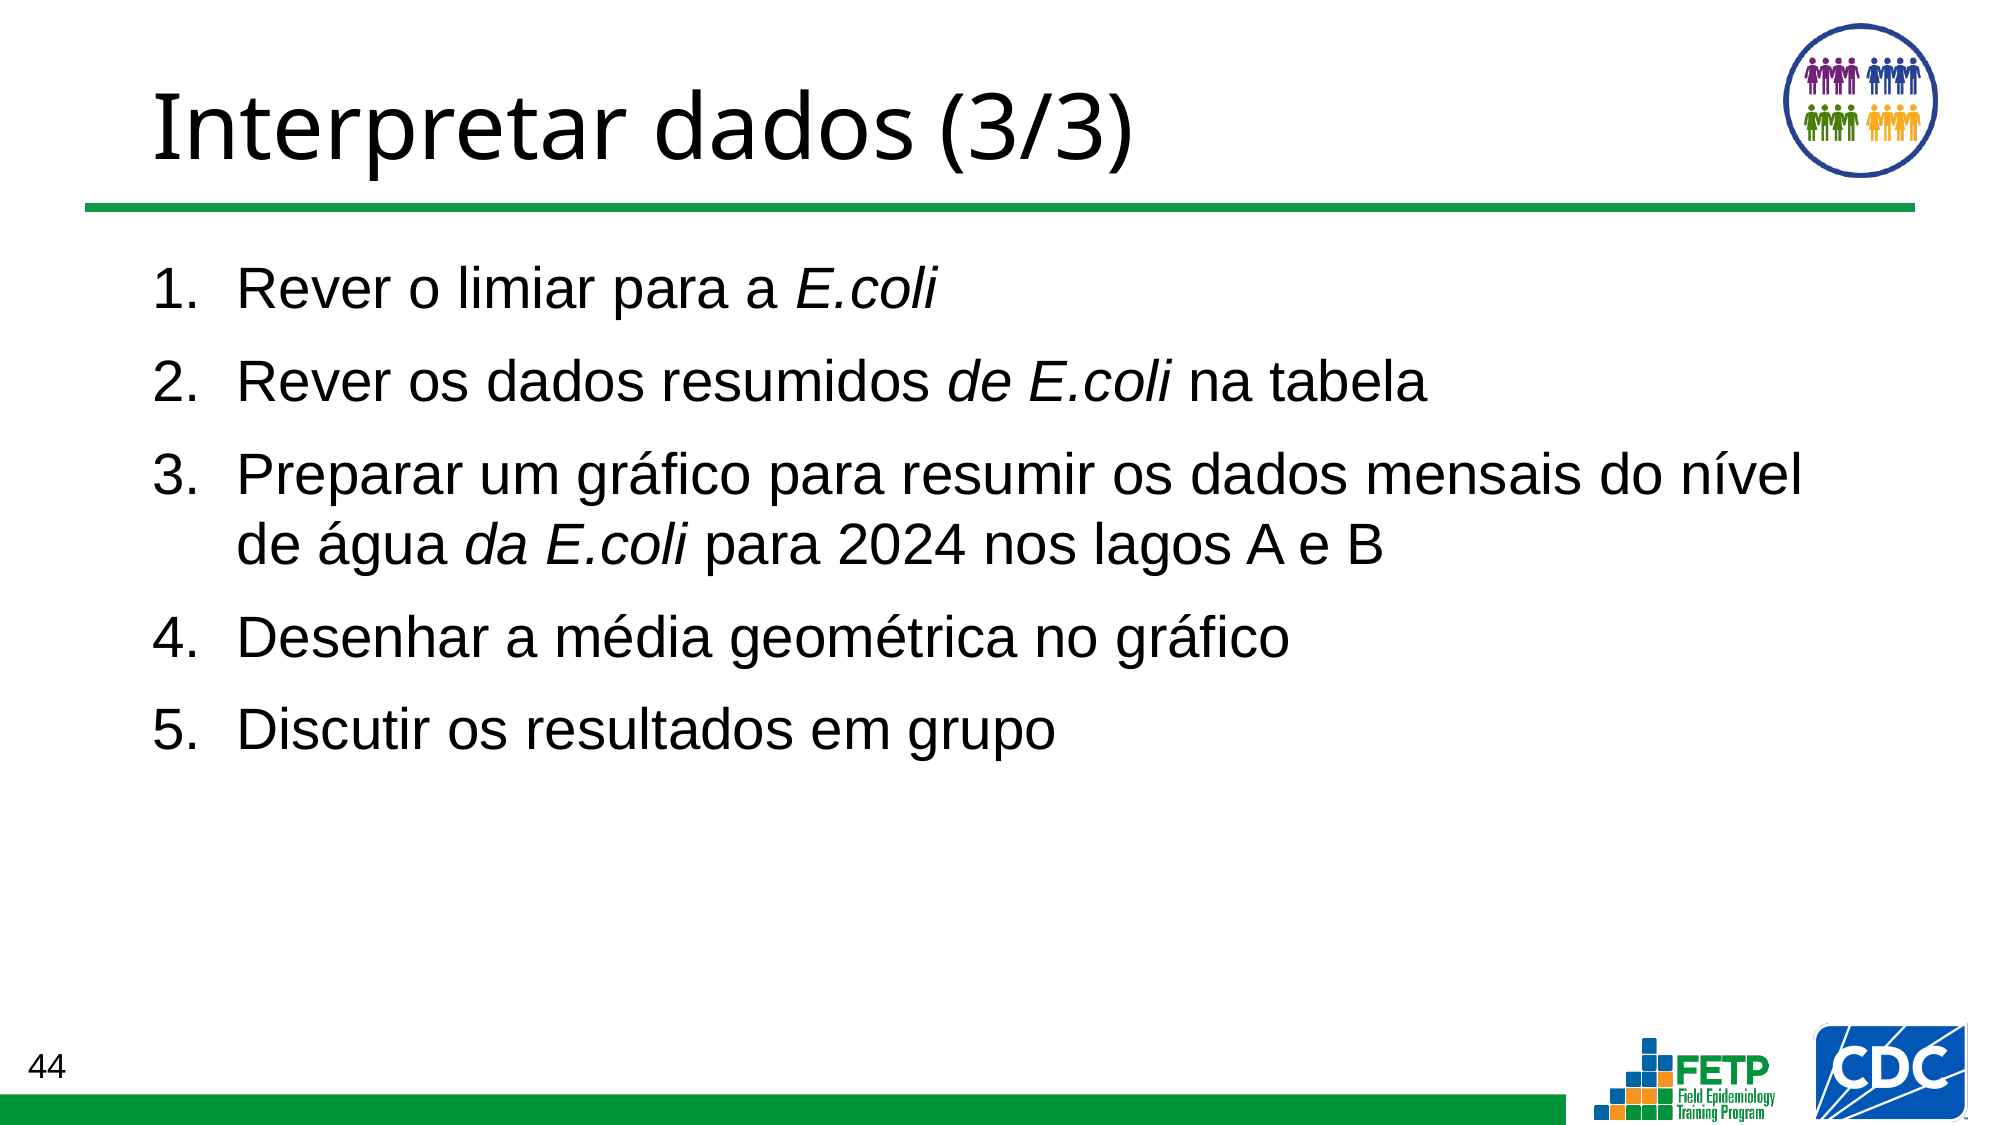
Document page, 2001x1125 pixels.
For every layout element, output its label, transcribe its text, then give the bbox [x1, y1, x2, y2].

list Rever o limiar para a E.coli Rever os dados resumidos de E.coli na tabela Preparar um gráfico para resumir os dados mensais do nível de água da E.coli para 2024 nos lagos A e B Desenhar a média geométrica no gráfico Discutir os resultados em grupo [137, 242, 1863, 1004]
title Interpretar dados (3/3) [137, 73, 1738, 205]
picture [1594, 1038, 1775, 1122]
picture [1783, 23, 1938, 178]
picture [1813, 1023, 1968, 1122]
